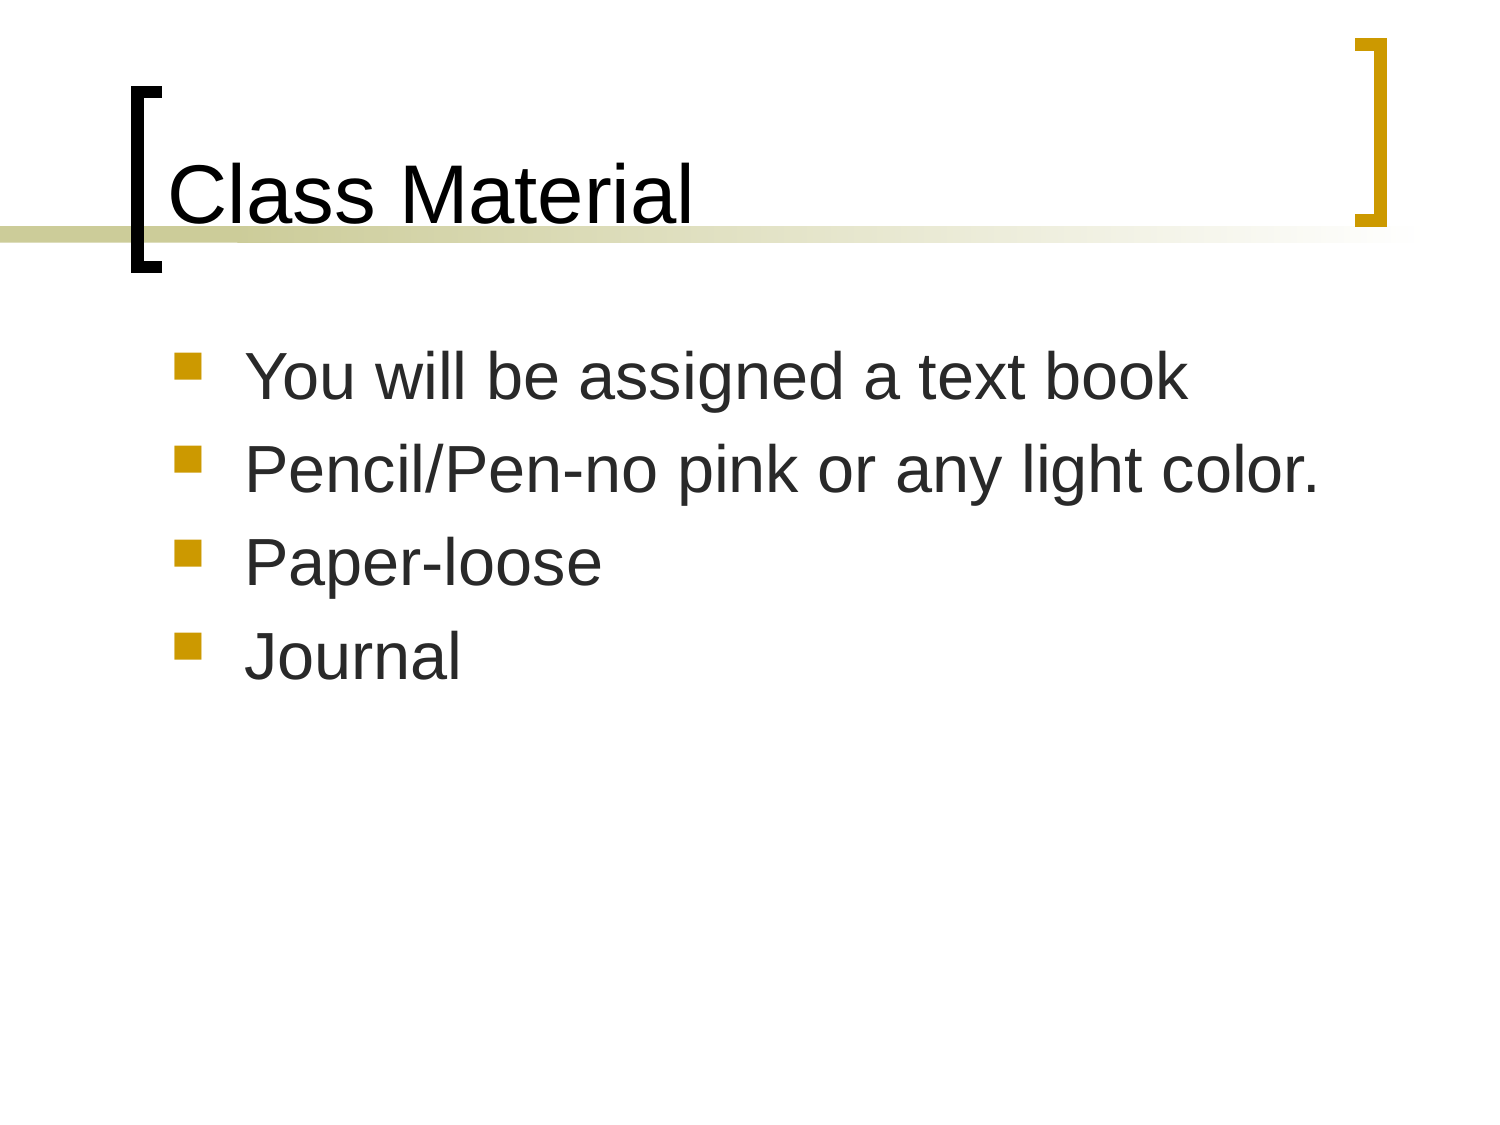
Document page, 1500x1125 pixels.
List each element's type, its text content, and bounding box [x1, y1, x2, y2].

title Class Material [152, 15, 1328, 248]
list You will be assigned a text book Pencil/Pen-no pink or any light color. Paper-loose Journal [155, 324, 1413, 1001]
